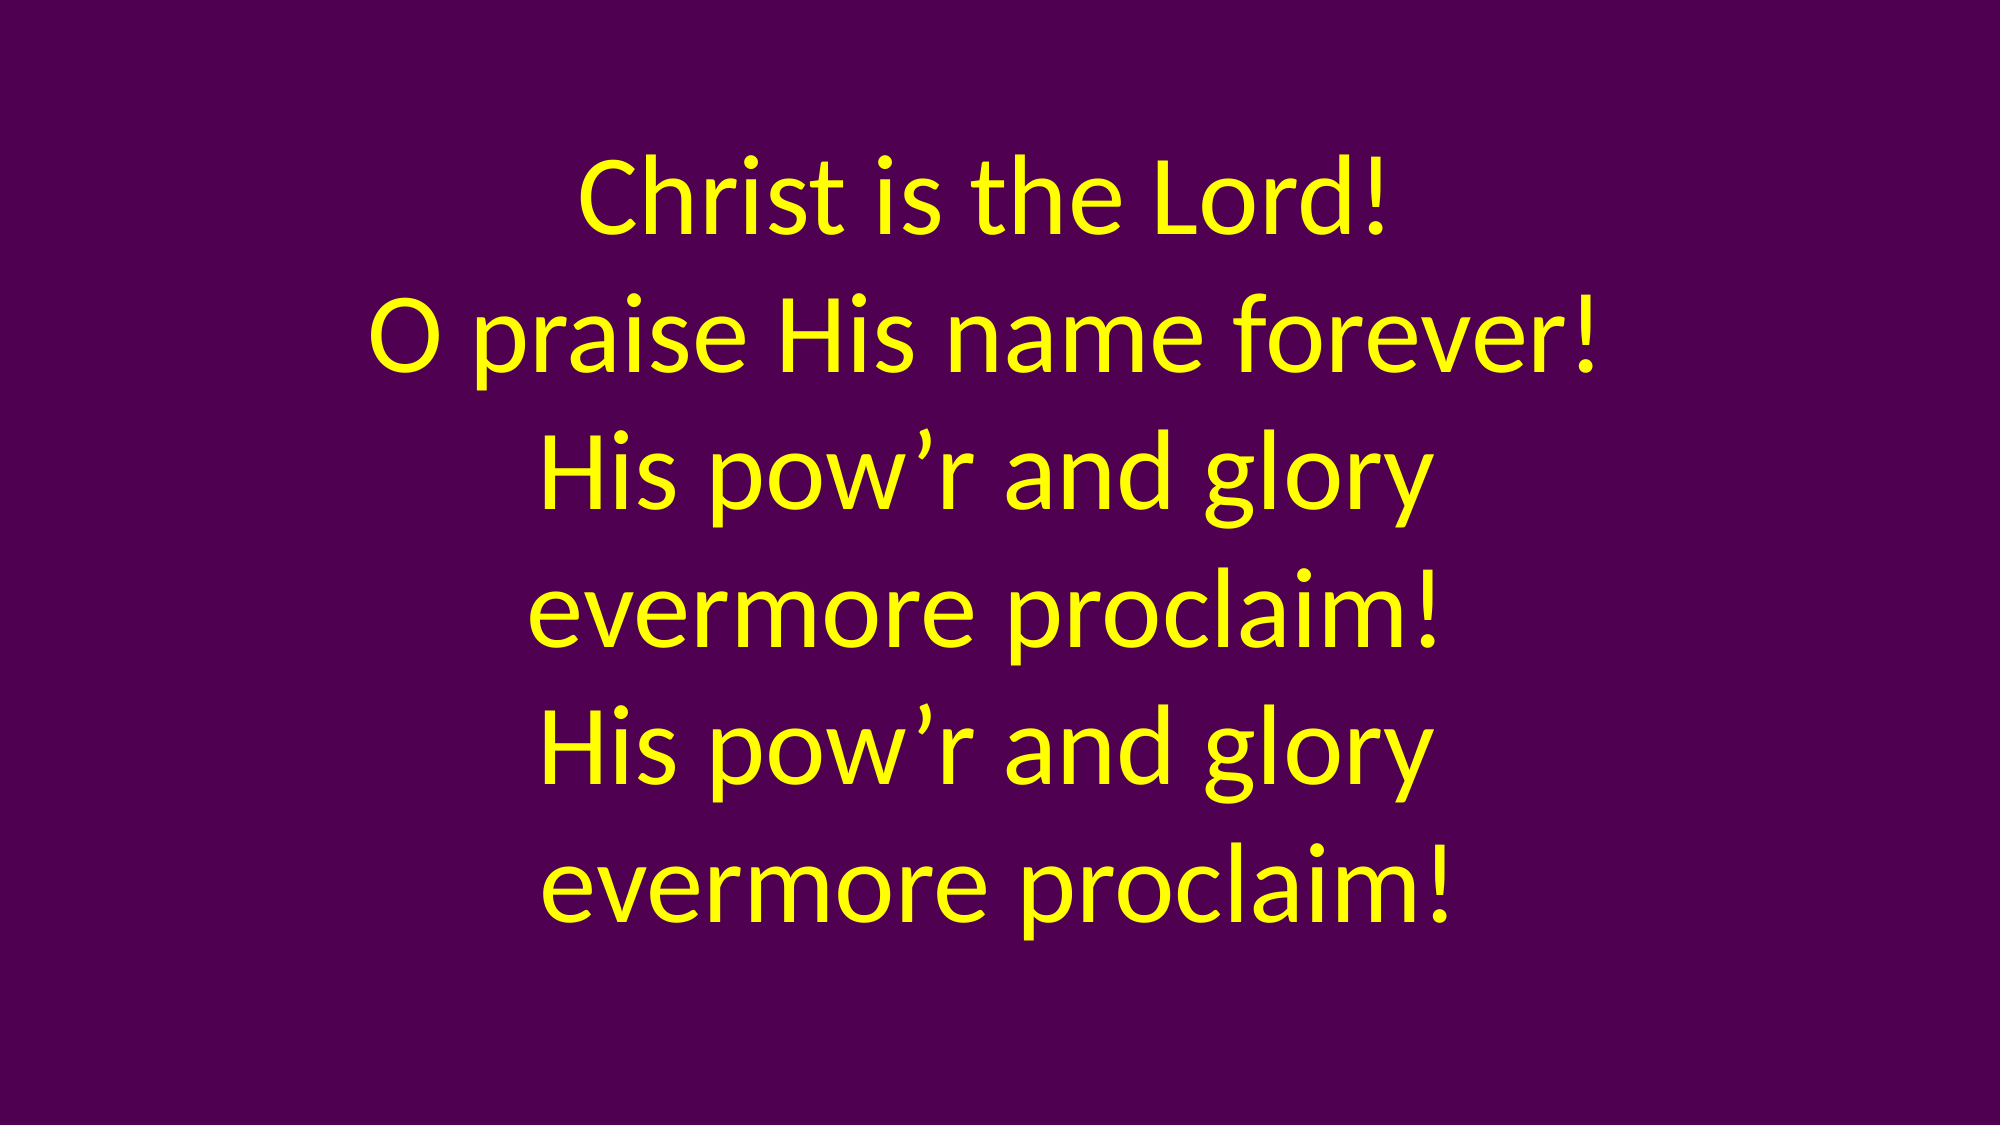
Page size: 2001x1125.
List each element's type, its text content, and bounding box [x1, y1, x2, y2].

text_box Christ is the Lord! O praise His name forever! His pow’r and glory evermore proclaim! His pow’r and glory evermore proclaim! [0, 112, 2000, 953]
